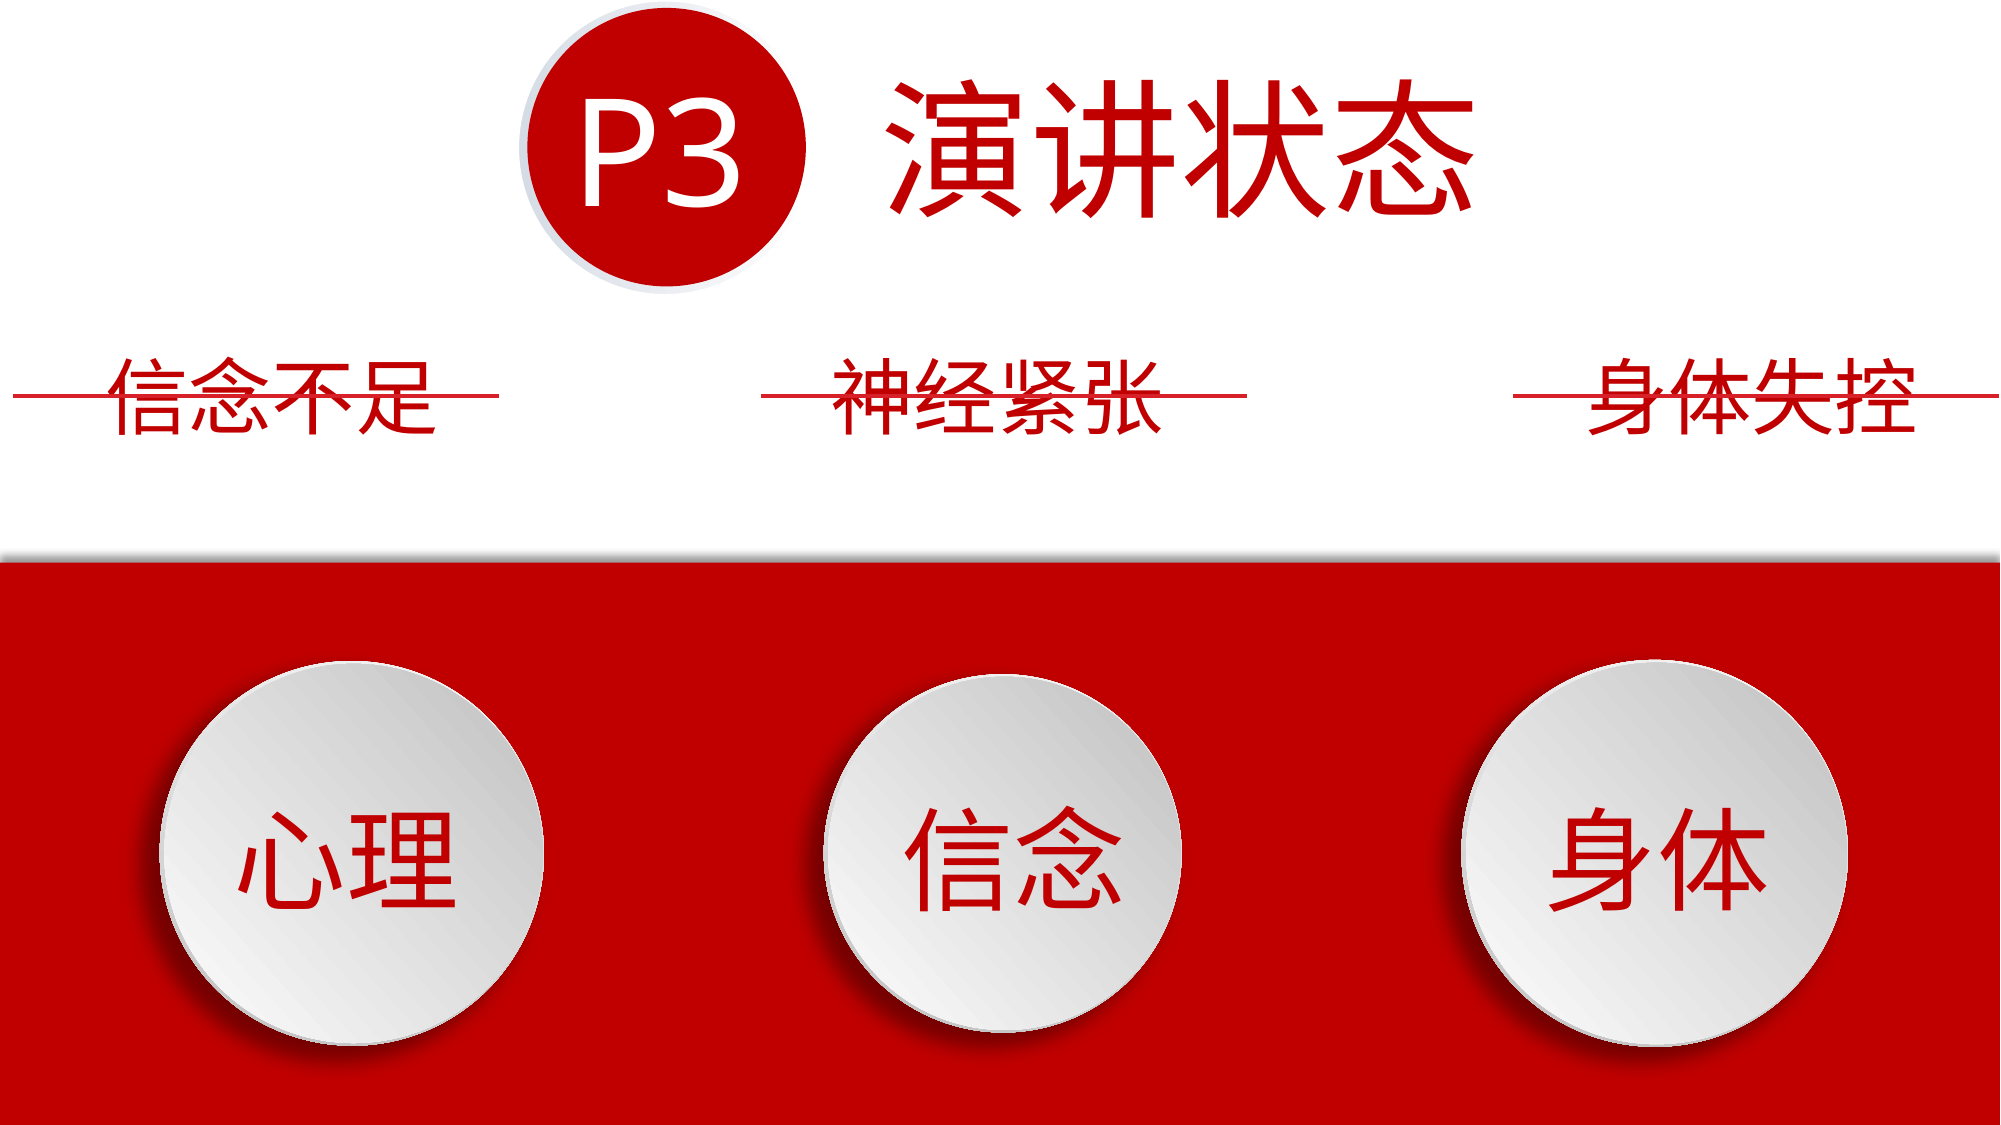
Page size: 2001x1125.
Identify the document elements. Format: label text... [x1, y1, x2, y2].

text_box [1461, 659, 1848, 1047]
text_box 身体失控 [1504, 337, 2000, 453]
text_box 神经紧张 [711, 337, 1283, 453]
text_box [517, 0, 814, 296]
text_box 演讲状态 [814, 49, 1551, 244]
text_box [823, 674, 1182, 1033]
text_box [159, 661, 544, 1046]
text_box [0, 561, 2000, 1125]
text_box 信念不足 [3, 337, 541, 453]
